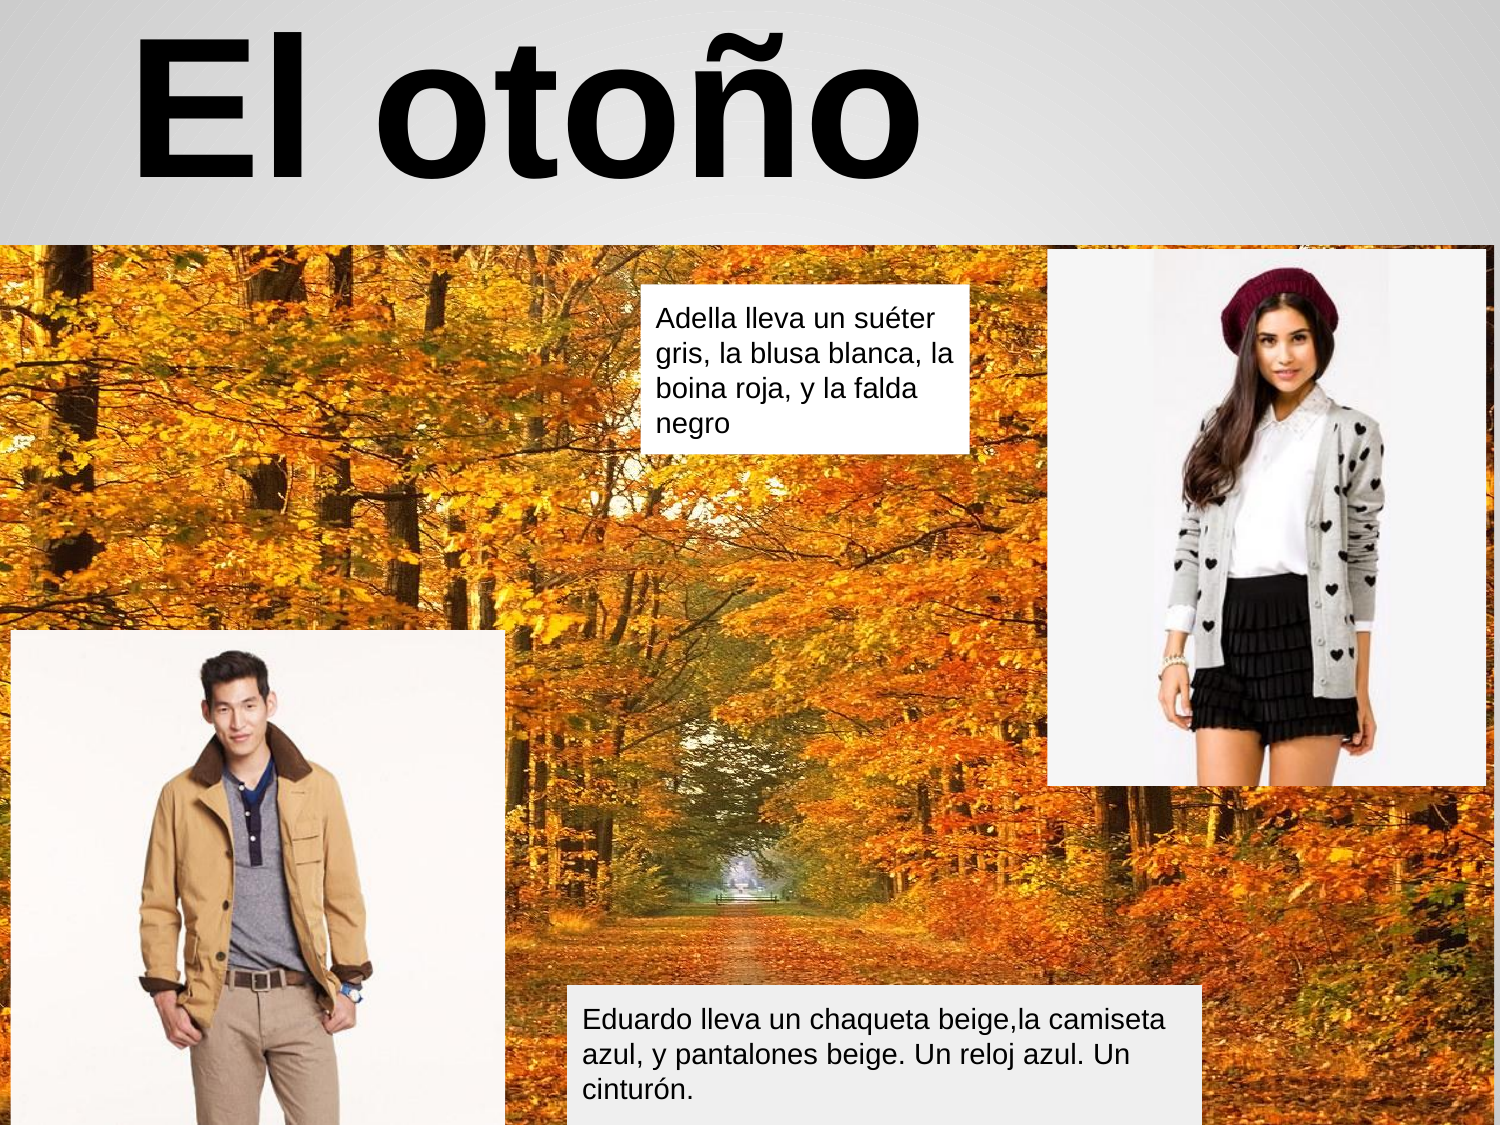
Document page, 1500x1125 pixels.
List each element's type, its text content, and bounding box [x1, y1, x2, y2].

text_box [0, 245, 1495, 1125]
title El otoño [75, 0, 1425, 233]
text_box [10, 630, 506, 1125]
text_box [665, 963, 1065, 985]
text_box [1047, 249, 1487, 786]
text_box Adella lleva un suéter gris, la blusa blanca, la boina roja, y la falda negro [640, 284, 970, 455]
text_box [551, 863, 827, 970]
text_box Eduardo lleva un chaqueta beige,la camiseta azul, y pantalones beige. Un reloj azul. Un cinturón. [567, 985, 1202, 1125]
